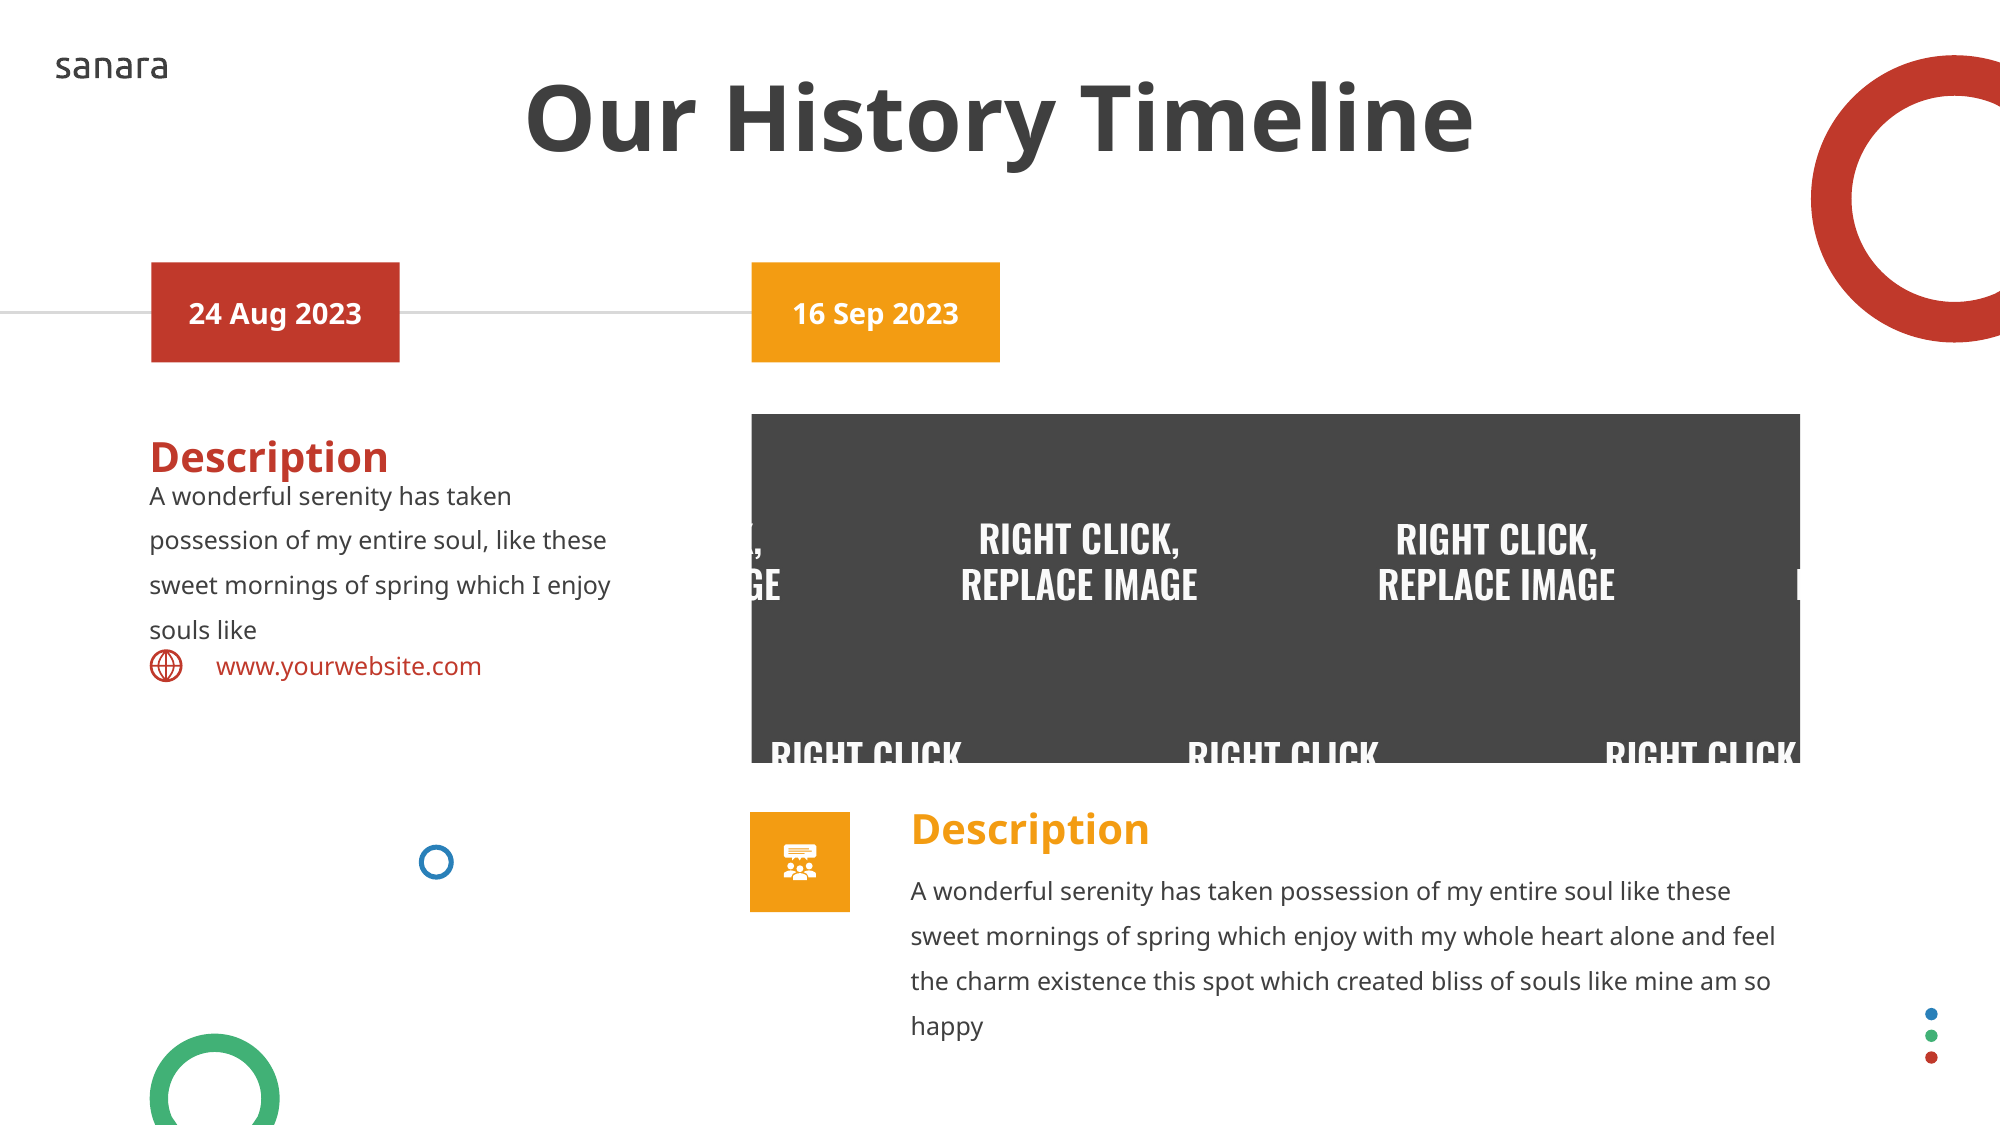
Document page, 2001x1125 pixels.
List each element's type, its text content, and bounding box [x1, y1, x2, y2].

text_box 24 Aug 2023 [151, 287, 400, 312]
text_box [150, 261, 401, 312]
text_box A wonderful serenity has taken possession of my entire soul like these sweet mornings of spring which enjoy with my whole heart alone and feel the charm existence this spot which created bliss of souls like mine am so happy [895, 853, 1800, 1048]
text_box [149, 649, 183, 683]
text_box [1925, 1007, 1938, 1064]
text_box A wonderful serenity has taken possession of my entire soul, like these sweet mornings of spring which I enjoy souls like [134, 457, 656, 653]
title Our History Timeline [319, 52, 1681, 178]
text_box 16 Sep 2023 [751, 287, 1000, 338]
text_box 24 Aug 2023 [151, 313, 400, 338]
text_box Description [134, 423, 515, 489]
text_box Description [895, 795, 1276, 860]
picture [751, 414, 1801, 763]
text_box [56, 57, 167, 79]
text_box [749, 811, 851, 913]
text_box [783, 844, 817, 881]
text_box [417, 843, 455, 881]
text_box [148, 1032, 281, 1125]
text_box www.yourwebsite.com [201, 643, 578, 688]
text_box [751, 261, 1001, 363]
text_box [150, 313, 401, 363]
text_box [1809, 54, 2000, 344]
